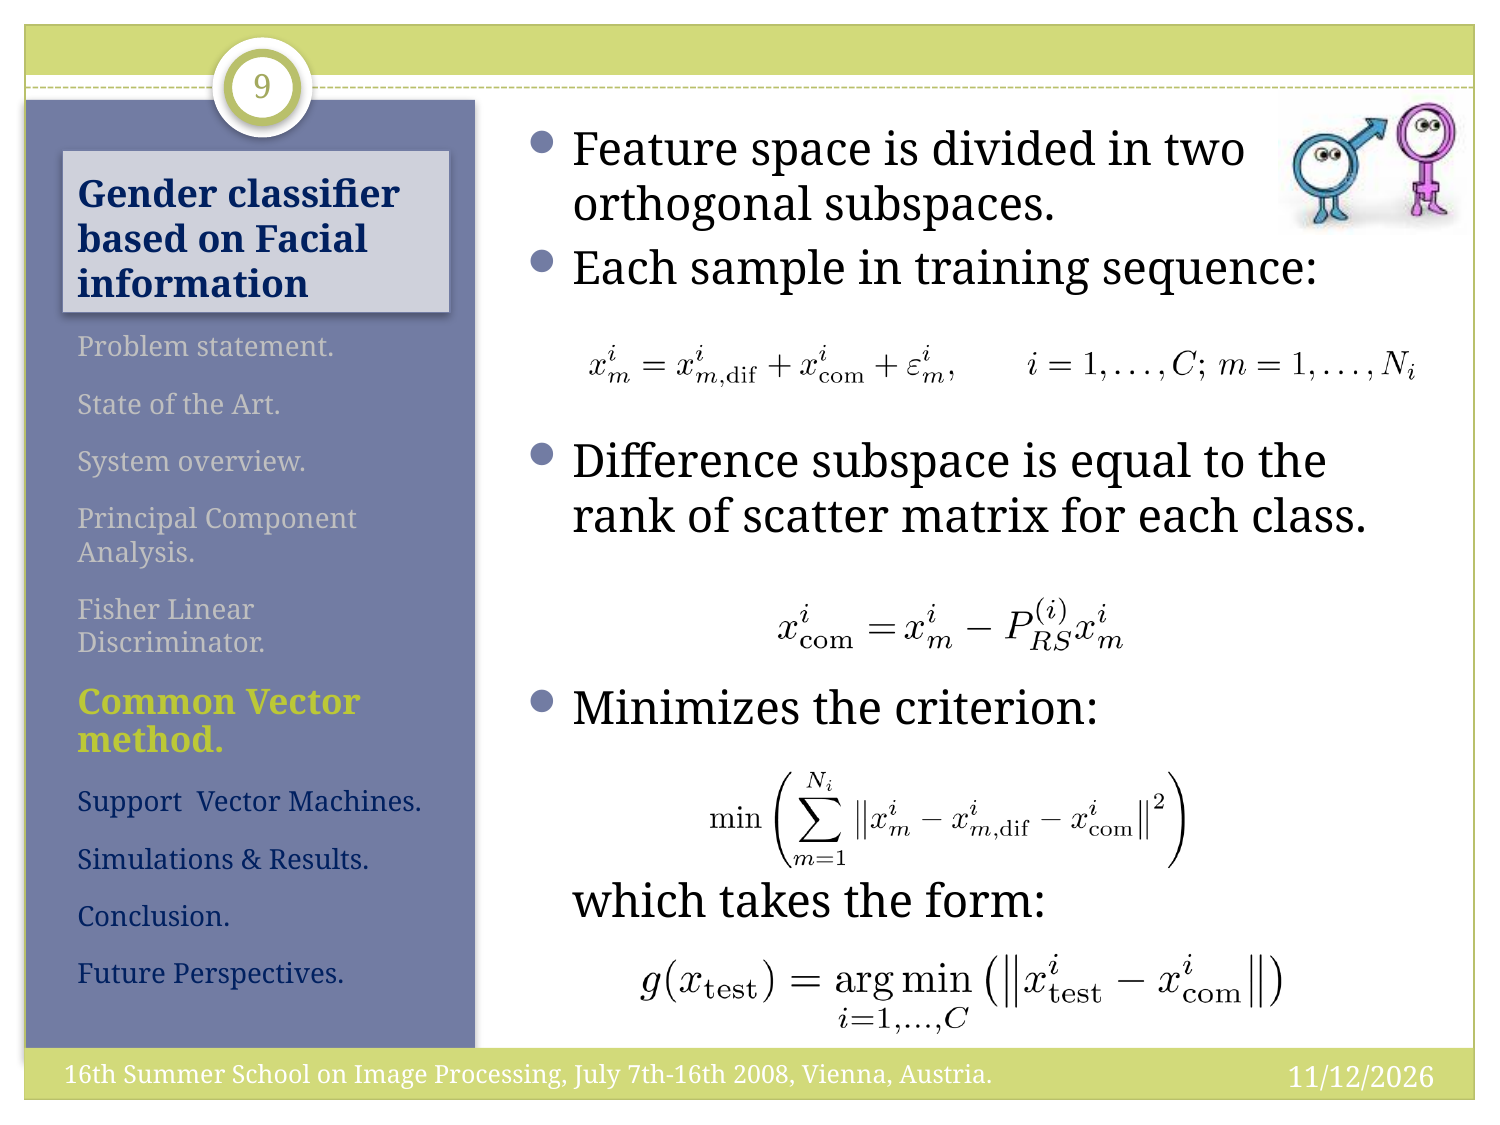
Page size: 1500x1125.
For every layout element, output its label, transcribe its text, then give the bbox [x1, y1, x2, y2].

footer 16th Summer School on Image Processing, July 7th-16th 2008, Vienna, Austria. [49, 1051, 1067, 1112]
picture [585, 339, 1420, 387]
picture [773, 585, 1137, 661]
picture [702, 761, 1194, 880]
slide_number 9 [225, 51, 300, 124]
picture [1277, 90, 1471, 235]
picture [632, 940, 1290, 1044]
list Problem statement. State of the Art. System overview. Principal Component Analysis. Fisher Linear Discriminator. Common Vector method. Support Vector Machines. Simulations & Results. Conclusion. Future Perspectives. [62, 324, 450, 1005]
title Gender classifier based on Facial information [62, 149, 451, 313]
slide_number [1067, 1050, 1450, 1111]
list Feature space is divided in two orthogonal subspaces. Each sample in training sequence: Difference subspace is equal to the rank of scatter matrix for each class. Minimizes the criterion: which takes the form: [512, 112, 1438, 1000]
